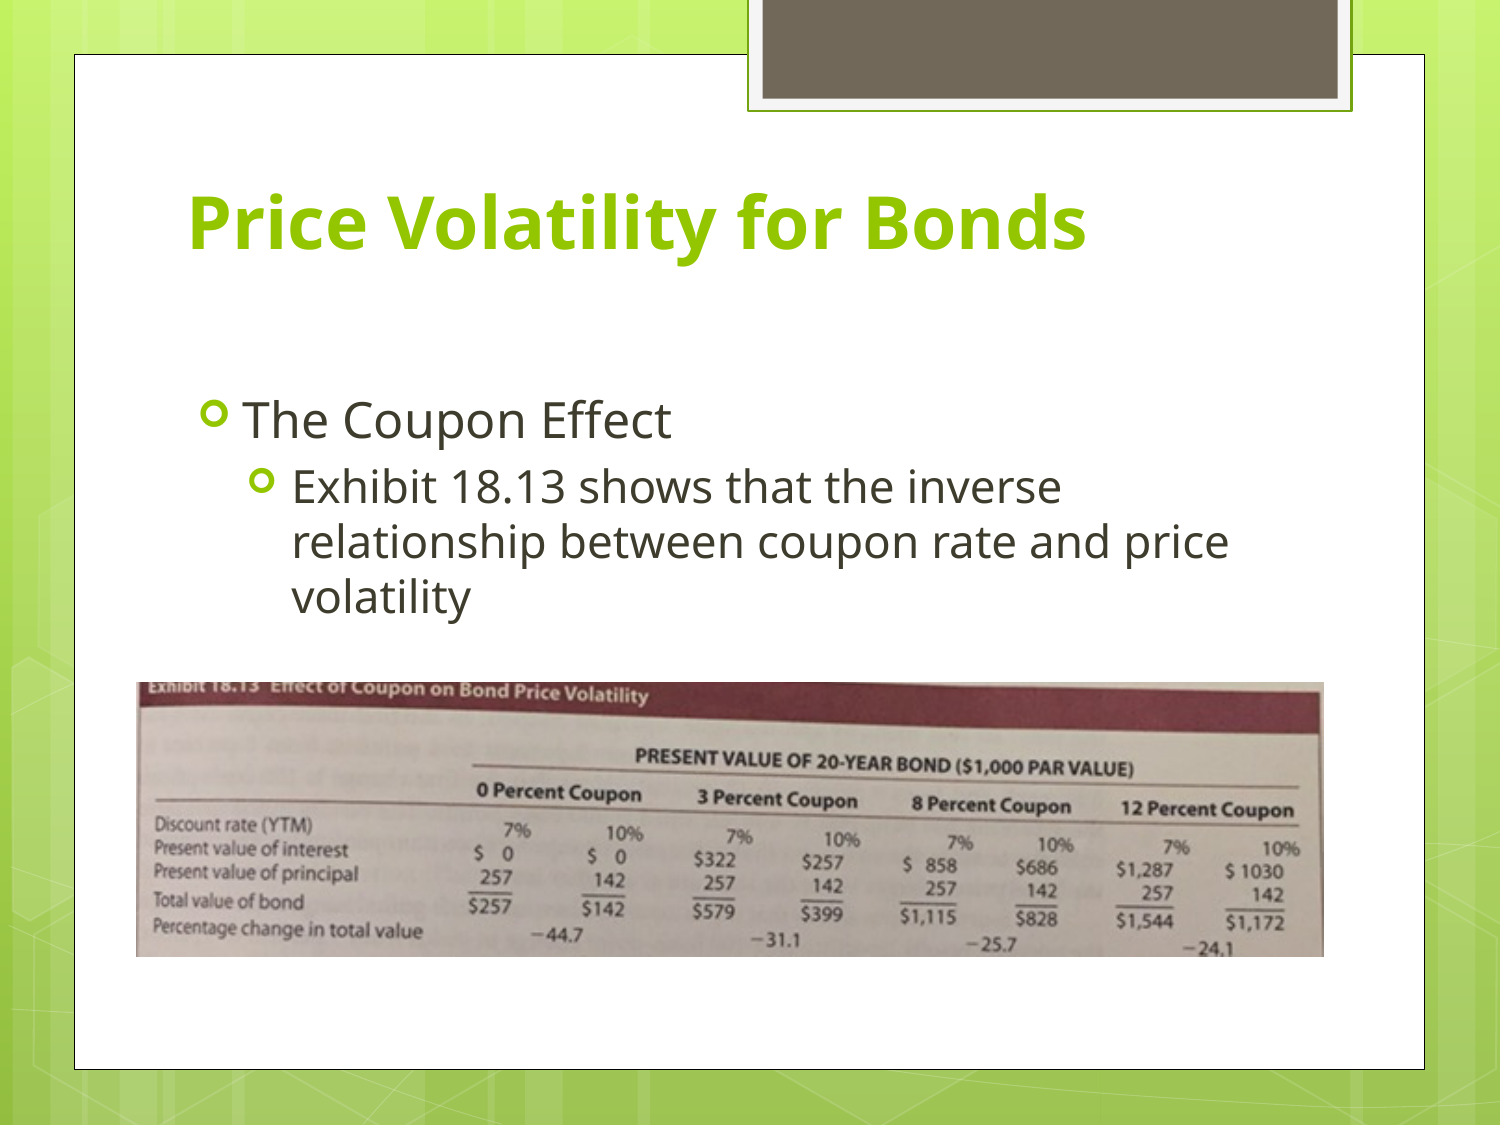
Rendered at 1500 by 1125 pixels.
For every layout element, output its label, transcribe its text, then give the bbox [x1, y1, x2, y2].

picture [136, 682, 1324, 957]
list The Coupon Effect Exhibit 18.13 shows that the inverse relationship between coupon rate and price volatility [171, 381, 1283, 680]
title Price Volatility for Bonds [171, 168, 1324, 273]
